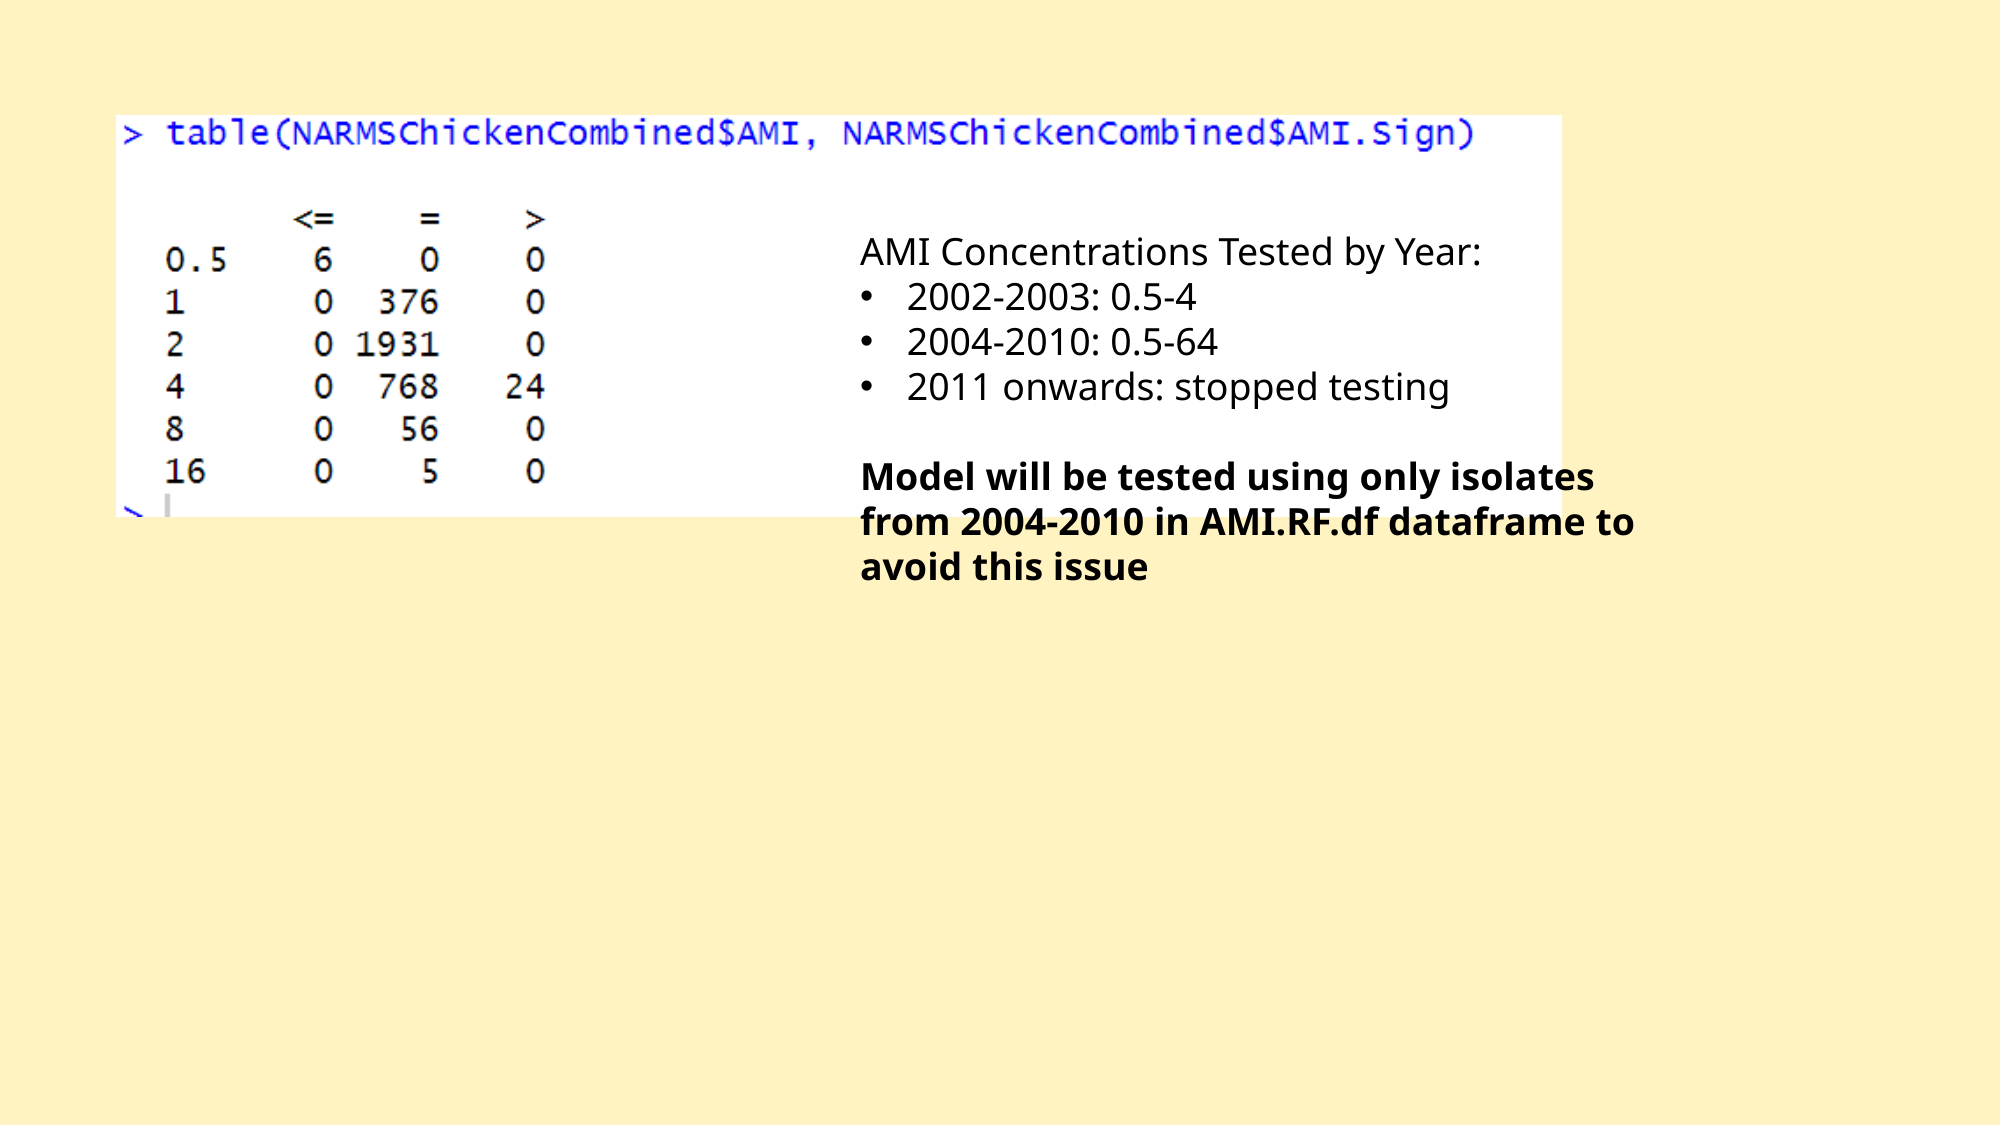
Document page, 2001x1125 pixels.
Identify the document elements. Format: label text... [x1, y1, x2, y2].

text_box AMI Concentrations Tested by Year: 2002-2003: 0.5-4 2004-2010: 0.5-64 2011 onwards: stopped testing Model will be tested using only isolates from 2004-2010 in AMI.RF.df dataframe to avoid this issue [845, 220, 1672, 596]
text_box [489, 331, 812, 423]
picture [115, 115, 1562, 517]
